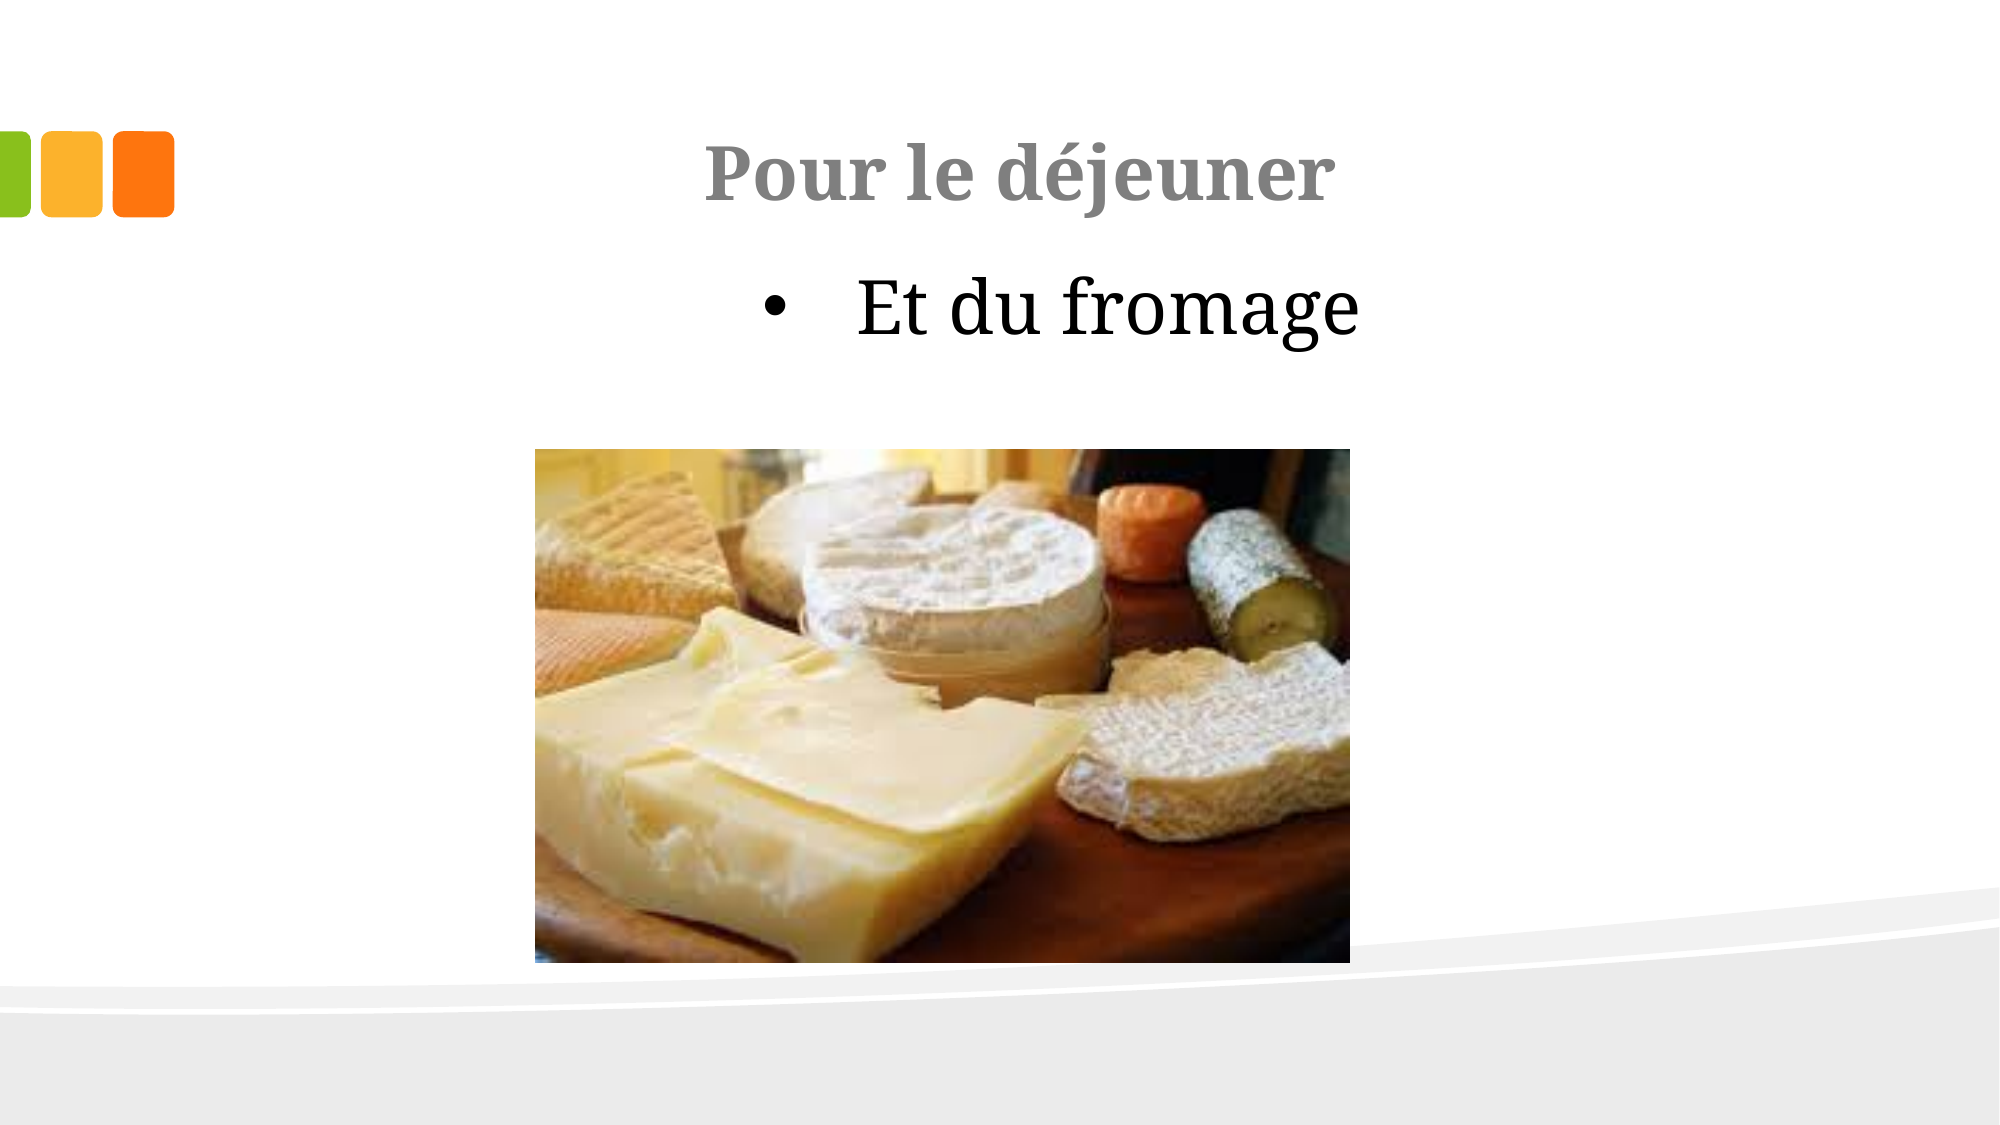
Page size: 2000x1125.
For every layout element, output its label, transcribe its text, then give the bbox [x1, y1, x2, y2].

picture [535, 449, 1350, 963]
title Pour le déjeuner [324, 37, 1718, 225]
text_box Et du fromage [374, 224, 1750, 357]
